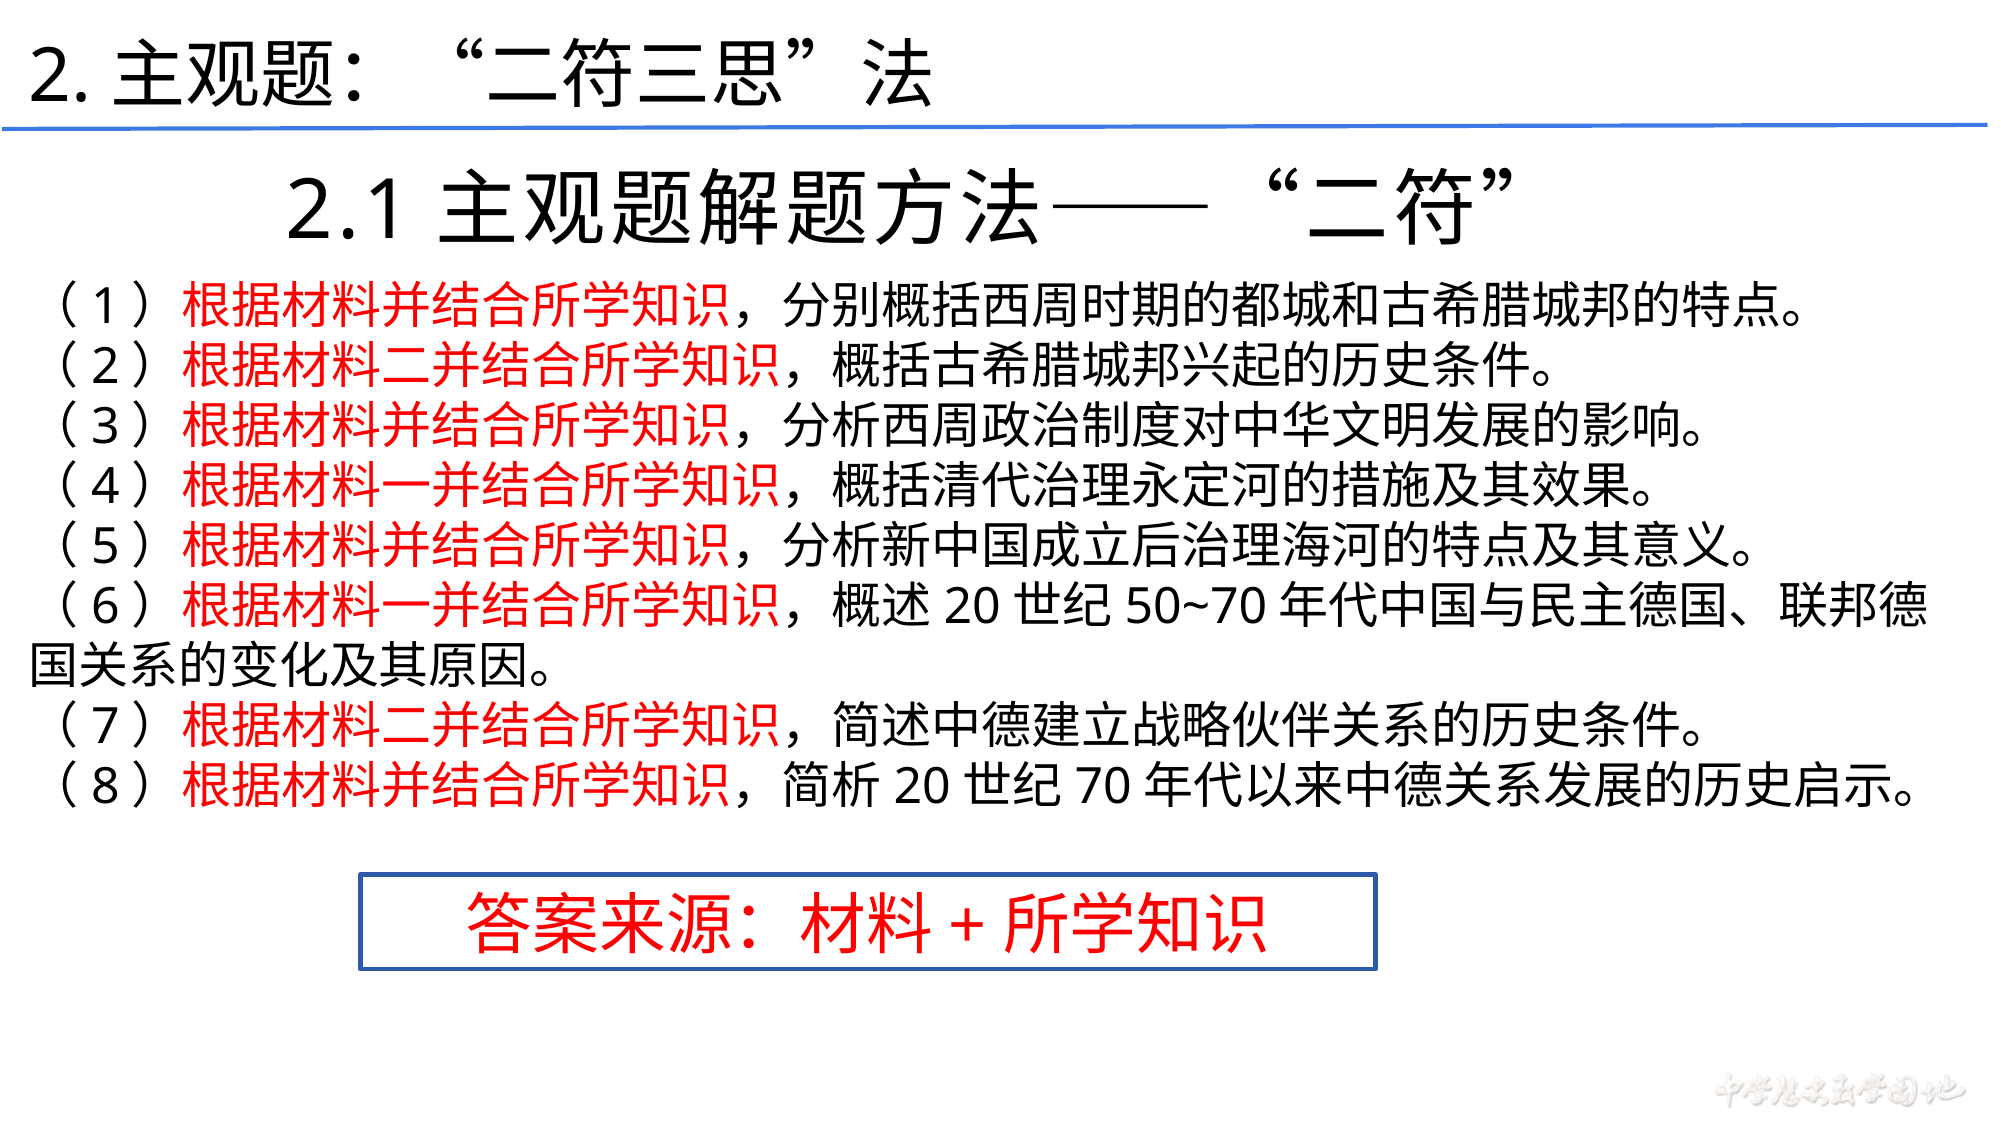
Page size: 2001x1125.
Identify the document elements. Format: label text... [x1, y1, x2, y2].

text_box （1）根据材料并结合所学知识，分别概括西周时期的都城和古希腊城邦的特点。 （2）根据材料二并结合所学知识，概括古希腊城邦兴起的历史条件。 （3）根据材料并结合所学知识，分析西周政治制度对中华文明发展的影响。 （4）根据材料一并结合所学知识，概括清代治理永定河的措施及其效果。 （5）根据材料并结合所学知识，分析新中国成立后治理海河的特点及其意义。 （6）根据材料一并结合所学知识，概述20世纪50~70年代中国与民主德国、联邦德国关系的变化及其原因。 （7）根据材料二并结合所学知识，简述中德建立战略伙伴关系的历史条件。 （8）根据材料并结合所学知识，简析20世纪70年代以来中德关系发展的历史启示。 [14, 265, 1988, 821]
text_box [1, 124, 1988, 129]
text_box 2.1主观题解题方法——“二符” [34, 168, 1815, 241]
picture [1715, 1073, 1966, 1108]
text_box 答案来源：材料+所学知识 [360, 874, 1376, 970]
text_box 2.主观题：“二符三思”法 [14, 19, 1014, 124]
